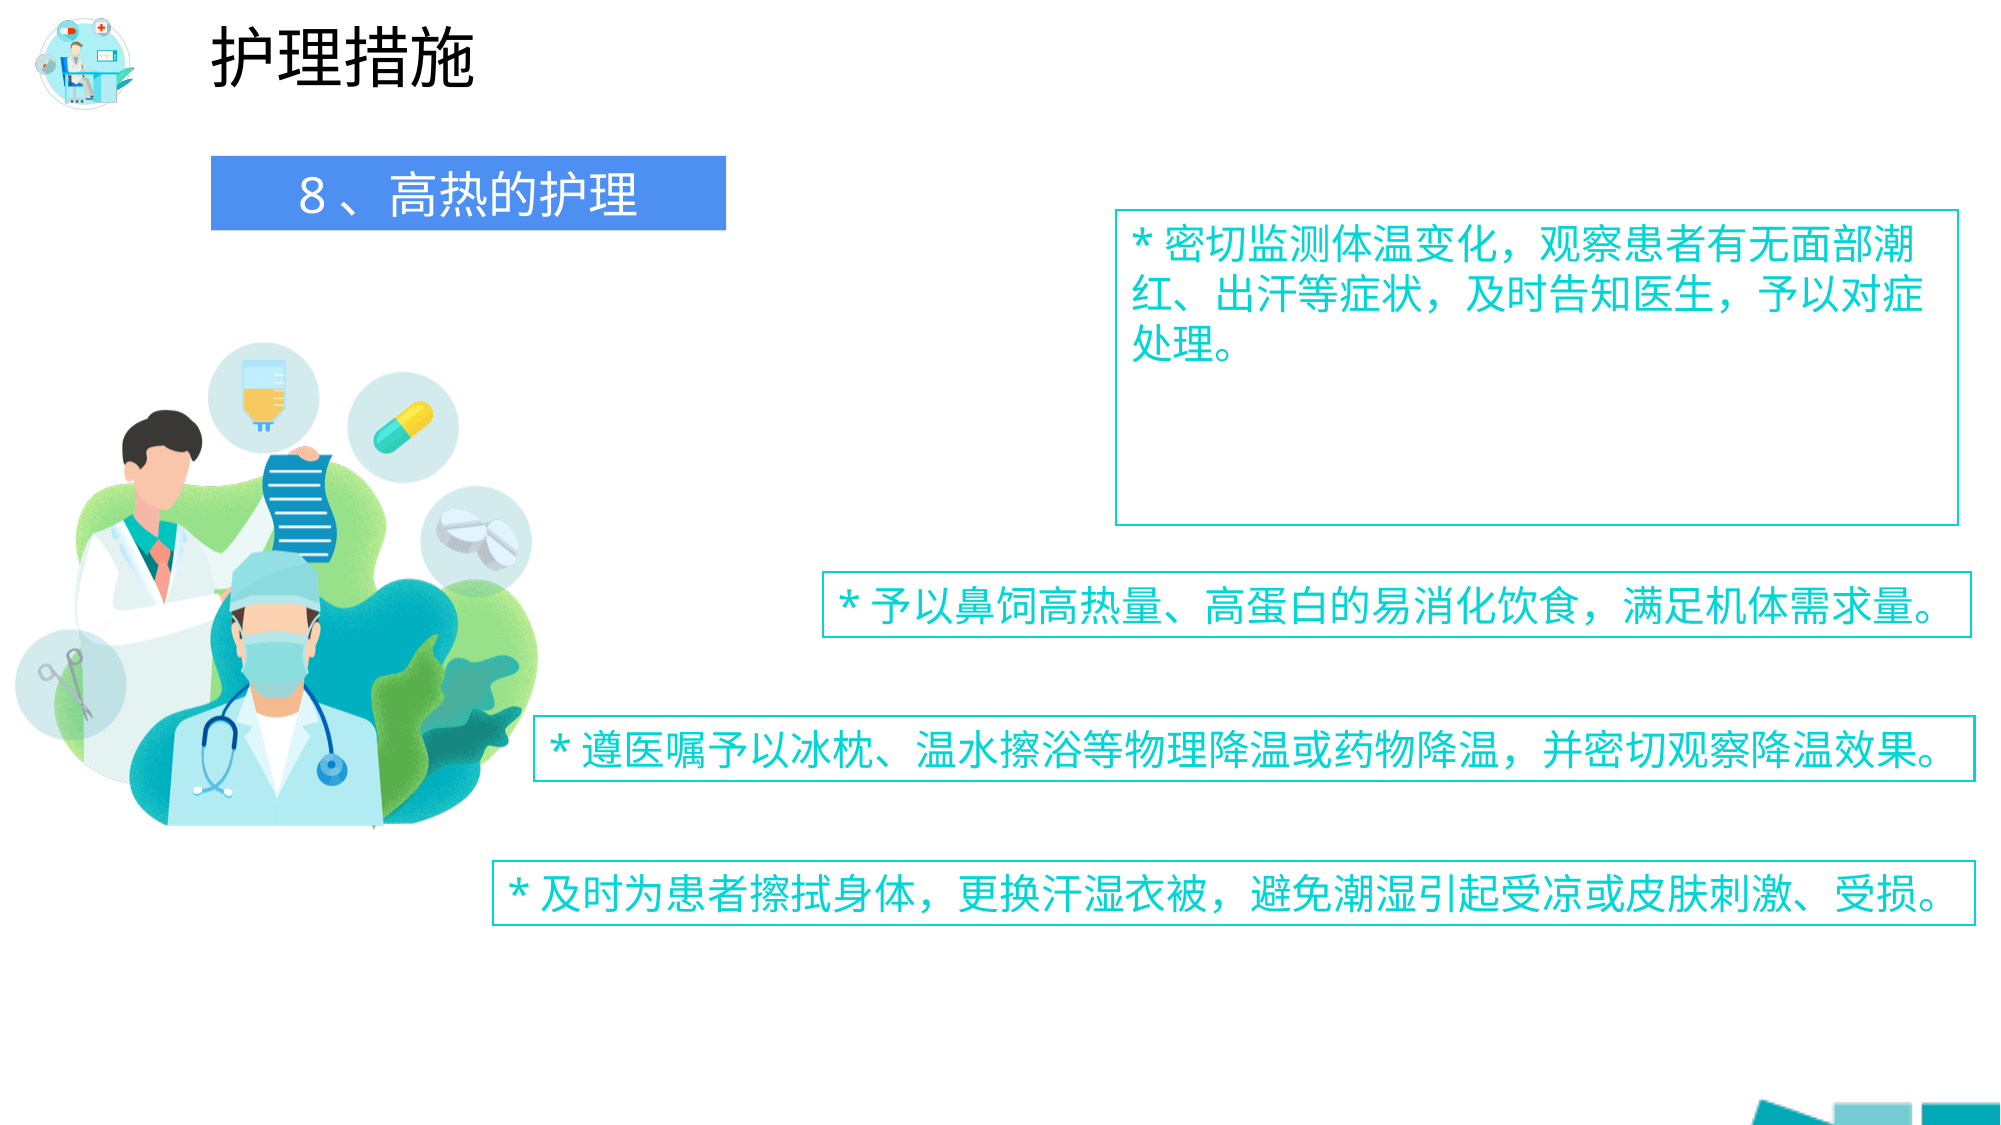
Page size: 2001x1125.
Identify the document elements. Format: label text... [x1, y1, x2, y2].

picture [1745, 1099, 2000, 1125]
picture [27, 0, 146, 116]
text_box *遵医嘱予以冰枕、温水擦浴等物理降温或药物降温，并密切观察降温效果。 [591, 715, 1976, 782]
text_box *及时为患者擦拭身体，更换汗湿衣被，避免潮湿引起受凉或皮肤刺激、受损。 [492, 860, 1976, 926]
picture [0, 296, 591, 887]
text_box 8、高热的护理 [211, 155, 727, 231]
text_box *密切监测体温变化，观察患者有无面部潮红、出汗等症状，及时告知医生，予以对症处理。 [1115, 209, 1959, 526]
text_box *予以鼻饲高热量、高蛋白的易消化饮食，满足机体需求量。 [822, 571, 1972, 638]
text_box 护理措施 [195, 8, 493, 104]
